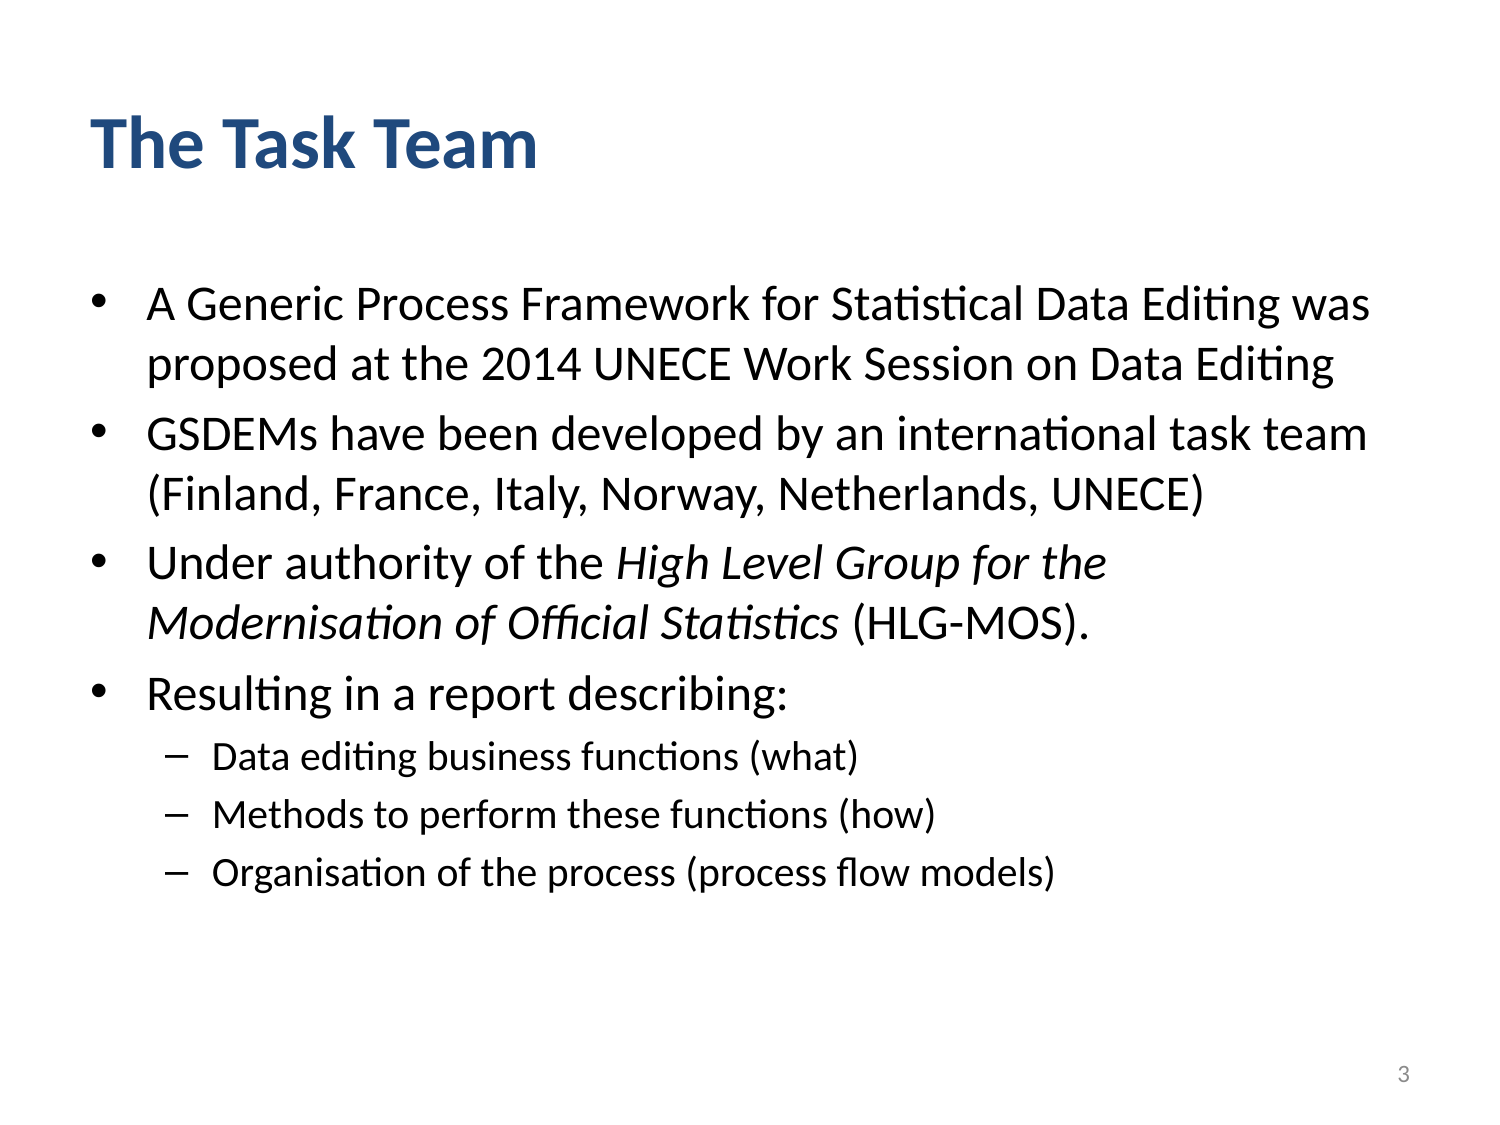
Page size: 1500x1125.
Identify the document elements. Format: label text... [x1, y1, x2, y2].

slide_number 3 [1074, 1042, 1425, 1103]
title The Task Team [75, 45, 1425, 233]
list A Generic Process Framework for Statistical Data Editing was proposed at the 2014 UNECE Work Session on Data Editing GSDEMs have been developed by an international task team (Finland, France, Italy, Norway, Netherlands, UNECE) Under authority of the High Level Group for the Modernisation of Official Statistics (HLG-MOS). Resulting in a report describing: Data editing business functions (what) Methods to perform these functions (how) Organisation of the process (process flow models) [75, 262, 1425, 1005]
